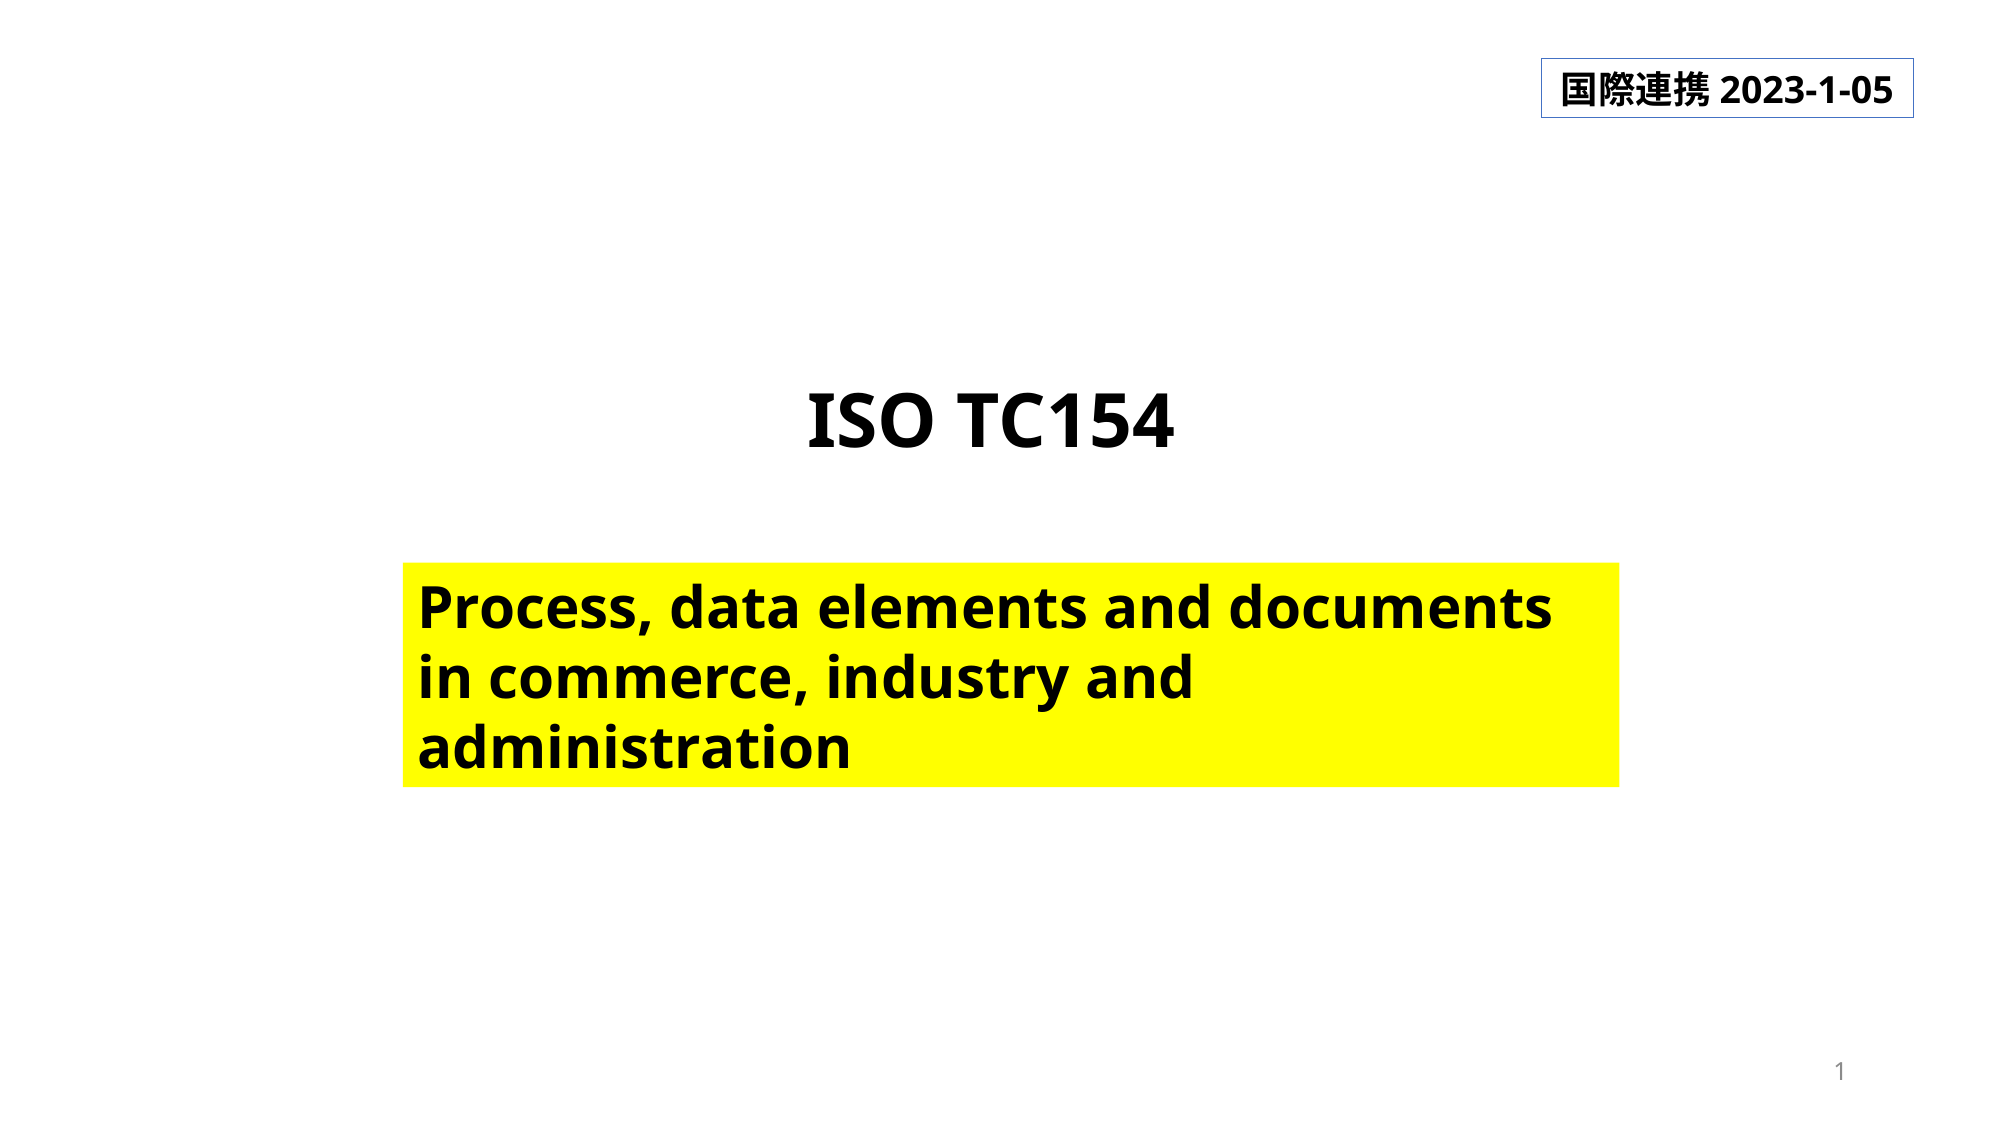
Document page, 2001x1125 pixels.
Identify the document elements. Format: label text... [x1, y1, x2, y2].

text_box 国際連携2023-1-05 [1541, 58, 1914, 118]
text_box Process, data elements and documents in commerce, industry and administration [402, 562, 1620, 788]
slide_number 1 [1412, 1042, 1863, 1103]
text_box ISO TC154 [441, 365, 1542, 471]
